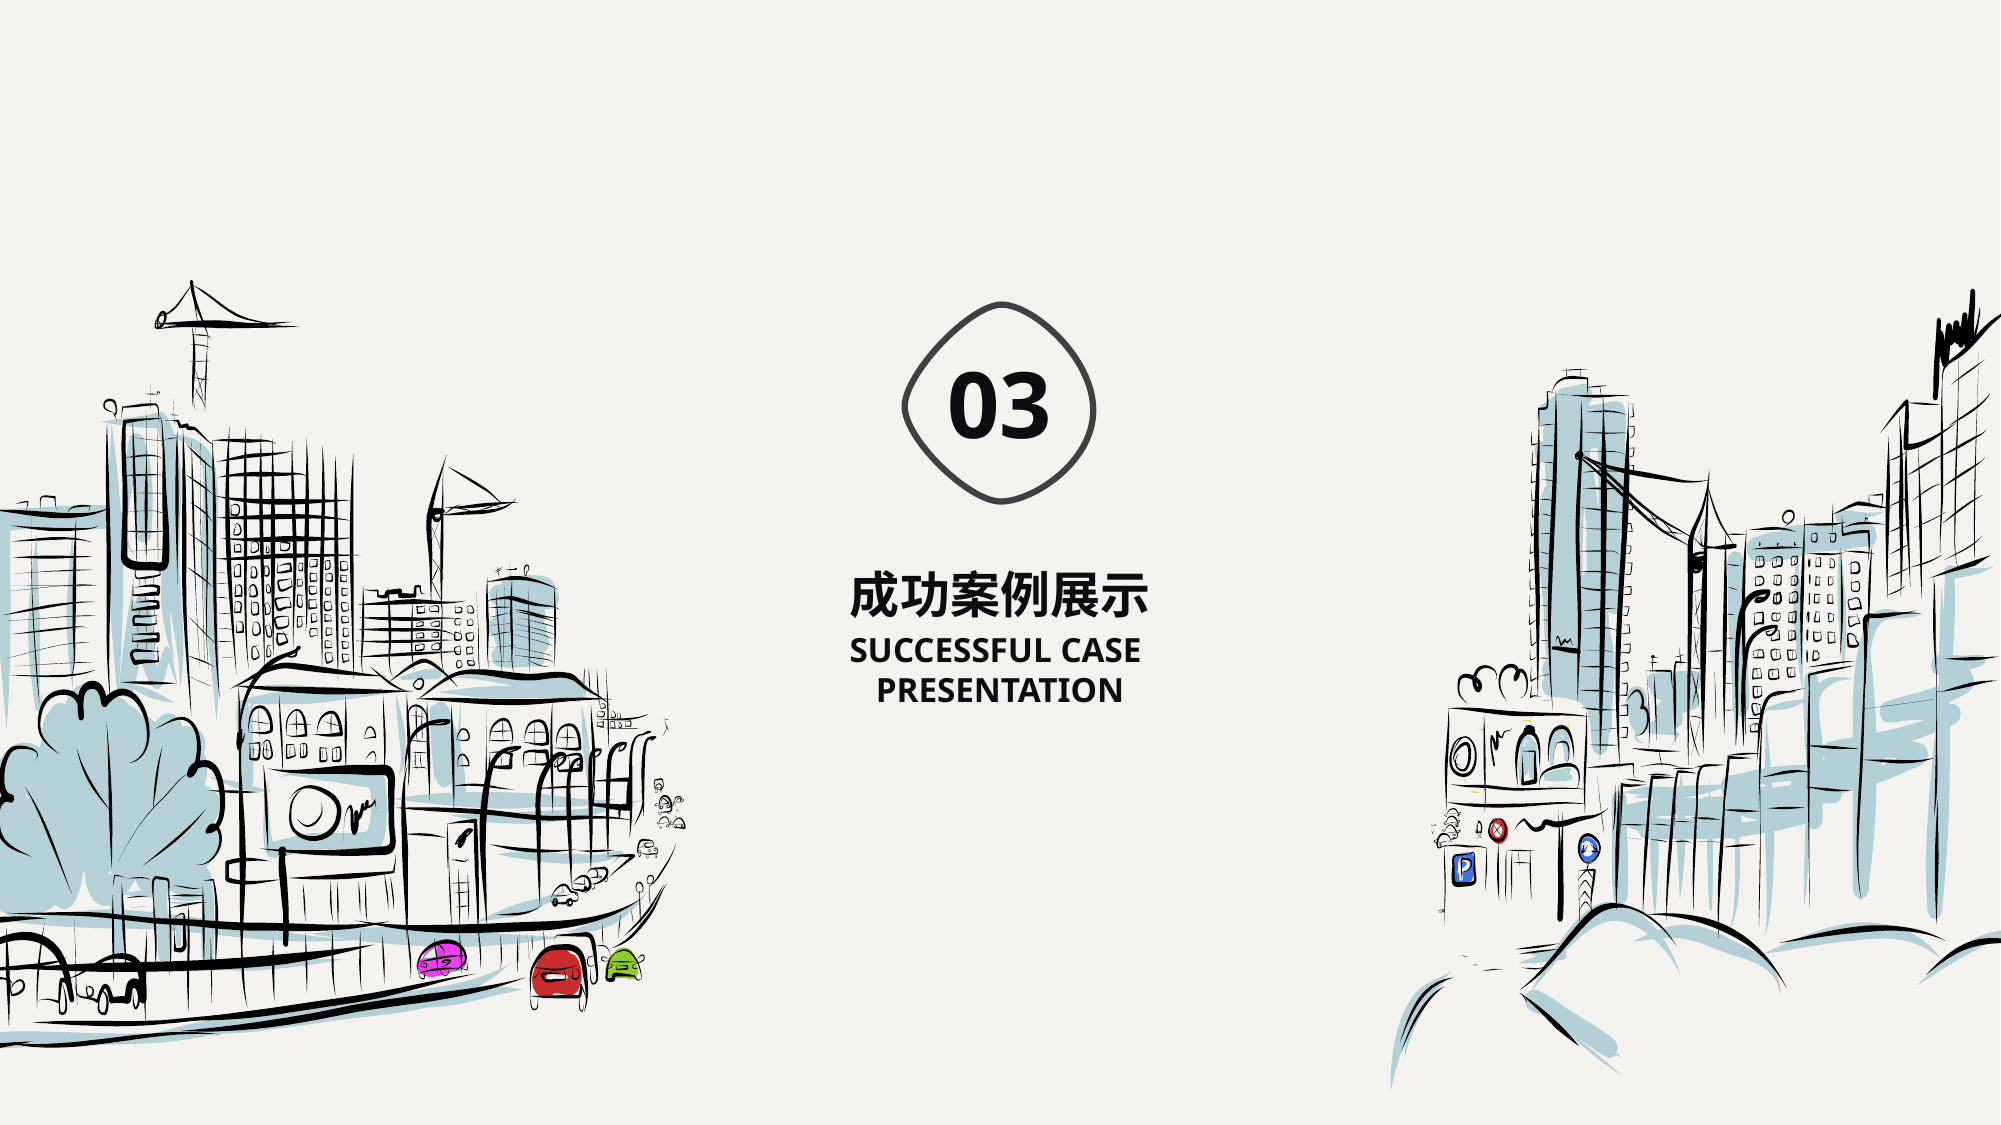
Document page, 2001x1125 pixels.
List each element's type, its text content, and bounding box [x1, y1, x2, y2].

text_box 成功案例展示 [720, 511, 1357, 632]
picture [0, 259, 720, 1059]
text_box [938, 465, 1072, 503]
text_box [943, 303, 1062, 339]
text_box SUCCESSFUL CASE PRESENTATION [720, 622, 1324, 717]
text_box 03 [905, 339, 1095, 465]
picture [1357, 259, 2000, 1092]
